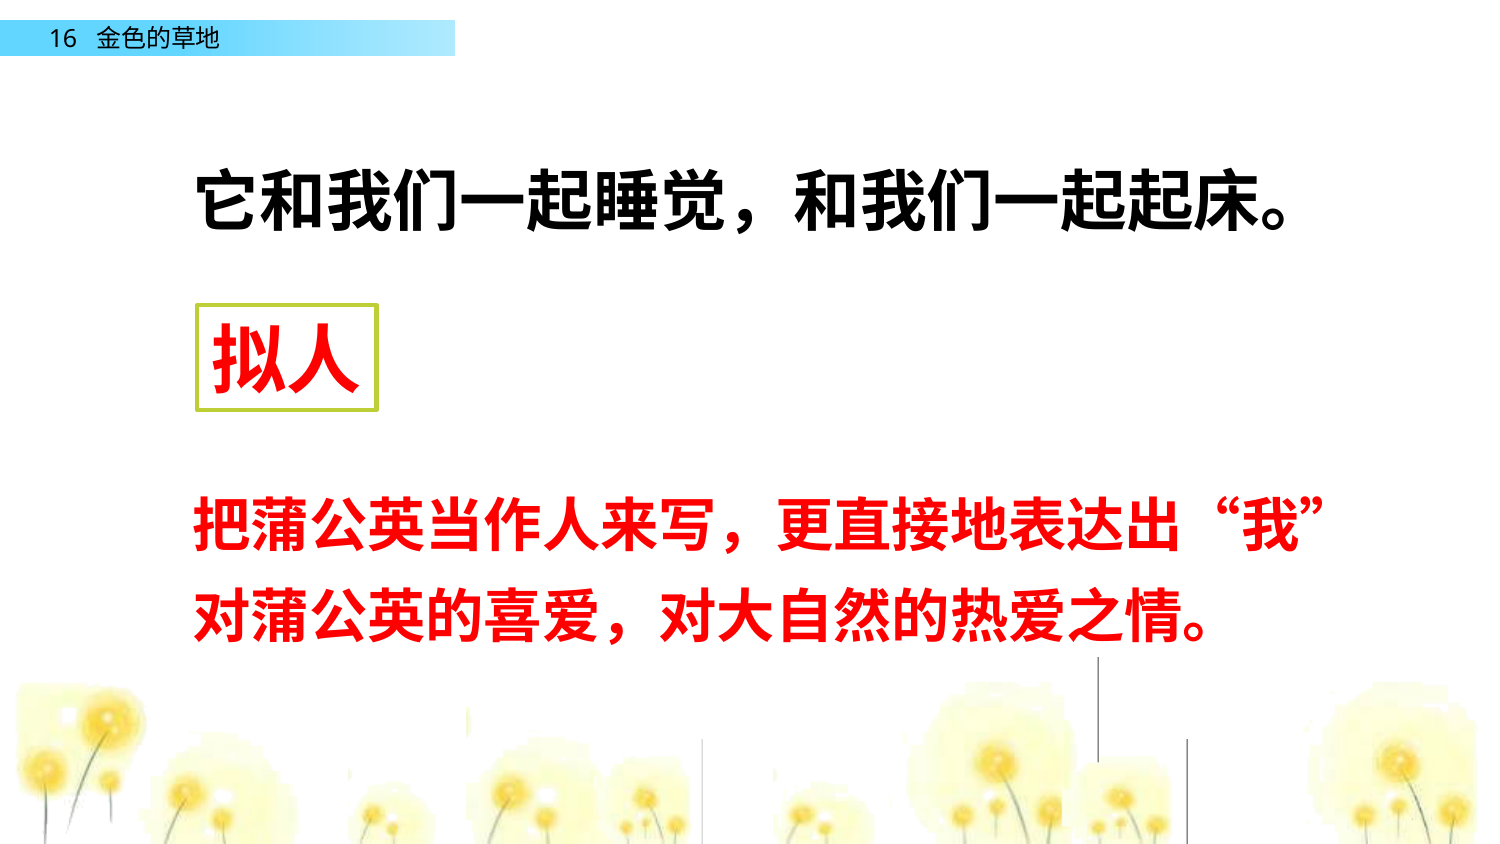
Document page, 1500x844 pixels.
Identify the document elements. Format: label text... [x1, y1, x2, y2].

picture [1222, 657, 1500, 844]
text_box 把蒲公英当作人来写，更直接地表达出“我”对蒲公英的喜爱，对大自然的热爱之情。 [177, 459, 1405, 657]
picture [0, 657, 1188, 844]
text_box 它和我们一起睡觉，和我们一起起床。 [177, 134, 1500, 246]
text_box 拟人 [195, 303, 379, 412]
